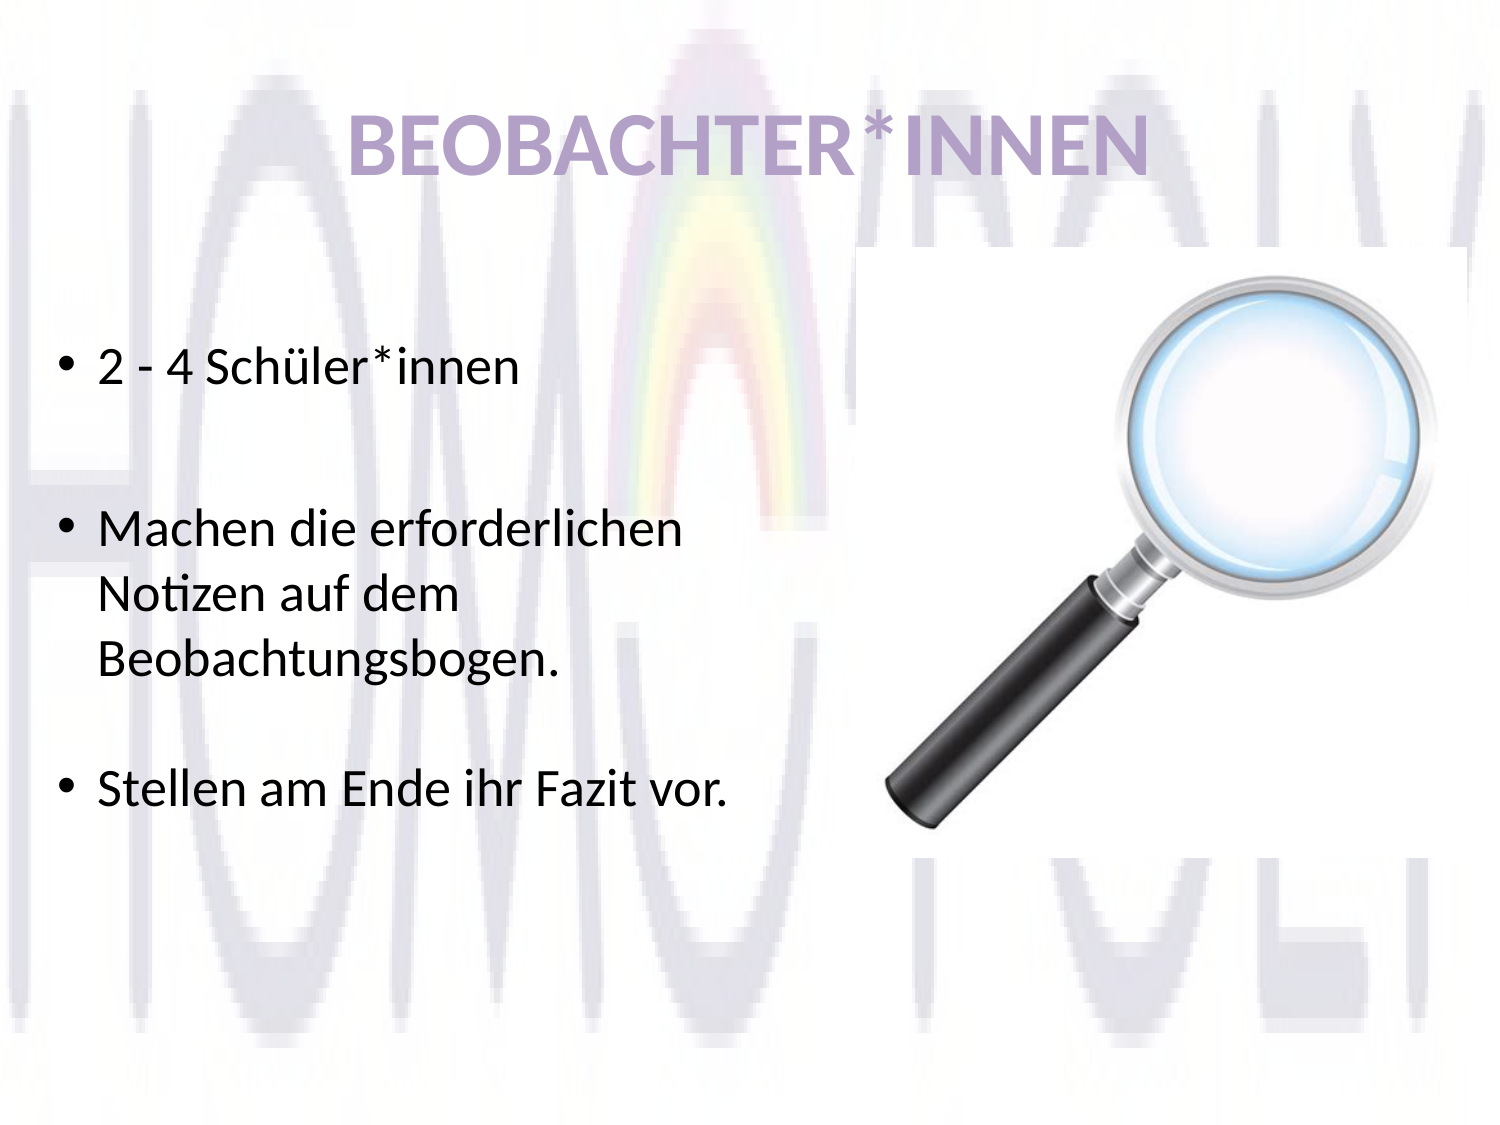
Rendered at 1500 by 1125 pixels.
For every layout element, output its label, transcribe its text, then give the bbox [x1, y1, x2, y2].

title BEOBACHTER*INNEN [75, 45, 1425, 233]
text_box 2 - 4 Schüler*innen Machen die erforderlichen Notizen auf dem Beobachtungsbogen. Stellen am Ende ihr Fazit vor. [36, 290, 820, 952]
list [856, 246, 1468, 859]
